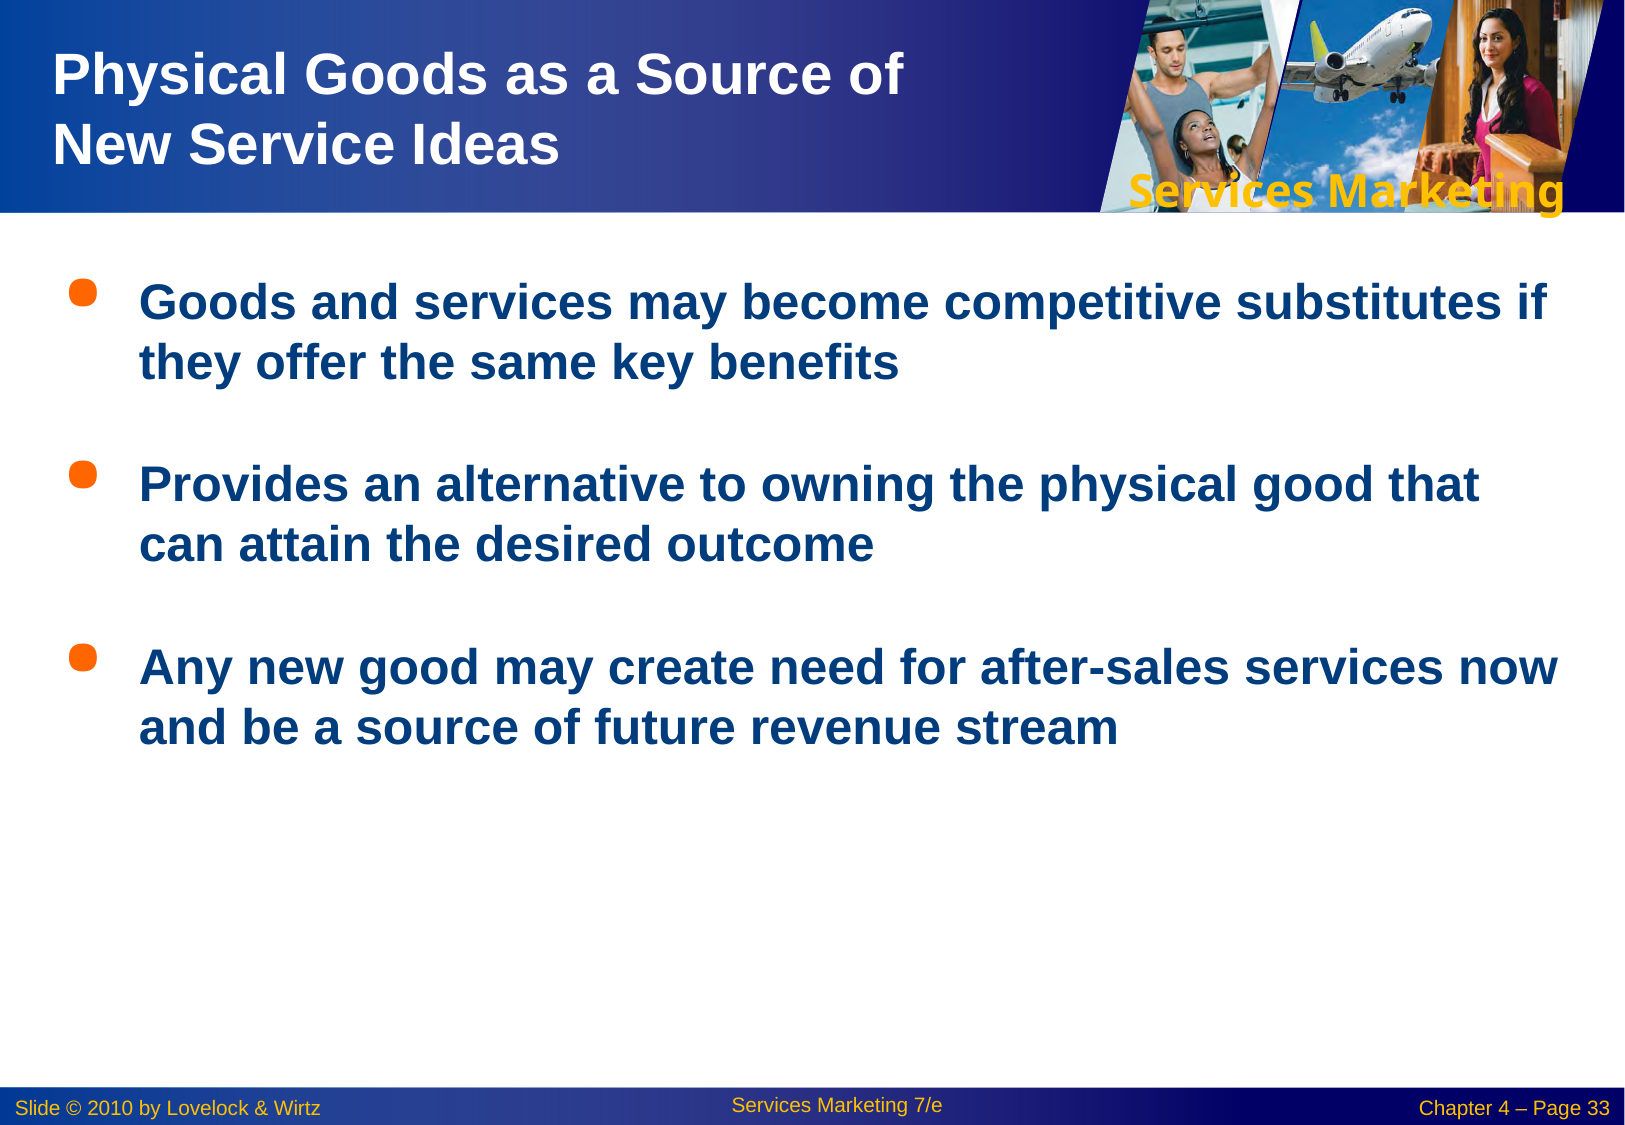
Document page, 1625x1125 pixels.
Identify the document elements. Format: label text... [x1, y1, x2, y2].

title Physical Goods as a Source of New Service Ideas [36, 37, 1025, 176]
picture [1162, 186, 1172, 192]
picture [1100, 0, 1604, 213]
picture [1546, 187, 1556, 202]
list Goods and services may become competitive substitutes if they offer the same key benefits Provides an alternative to owning the physical good that can attain the desired outcome Any new good may create need for after-sales services now and be a source of future revenue stream [49, 261, 1588, 1051]
